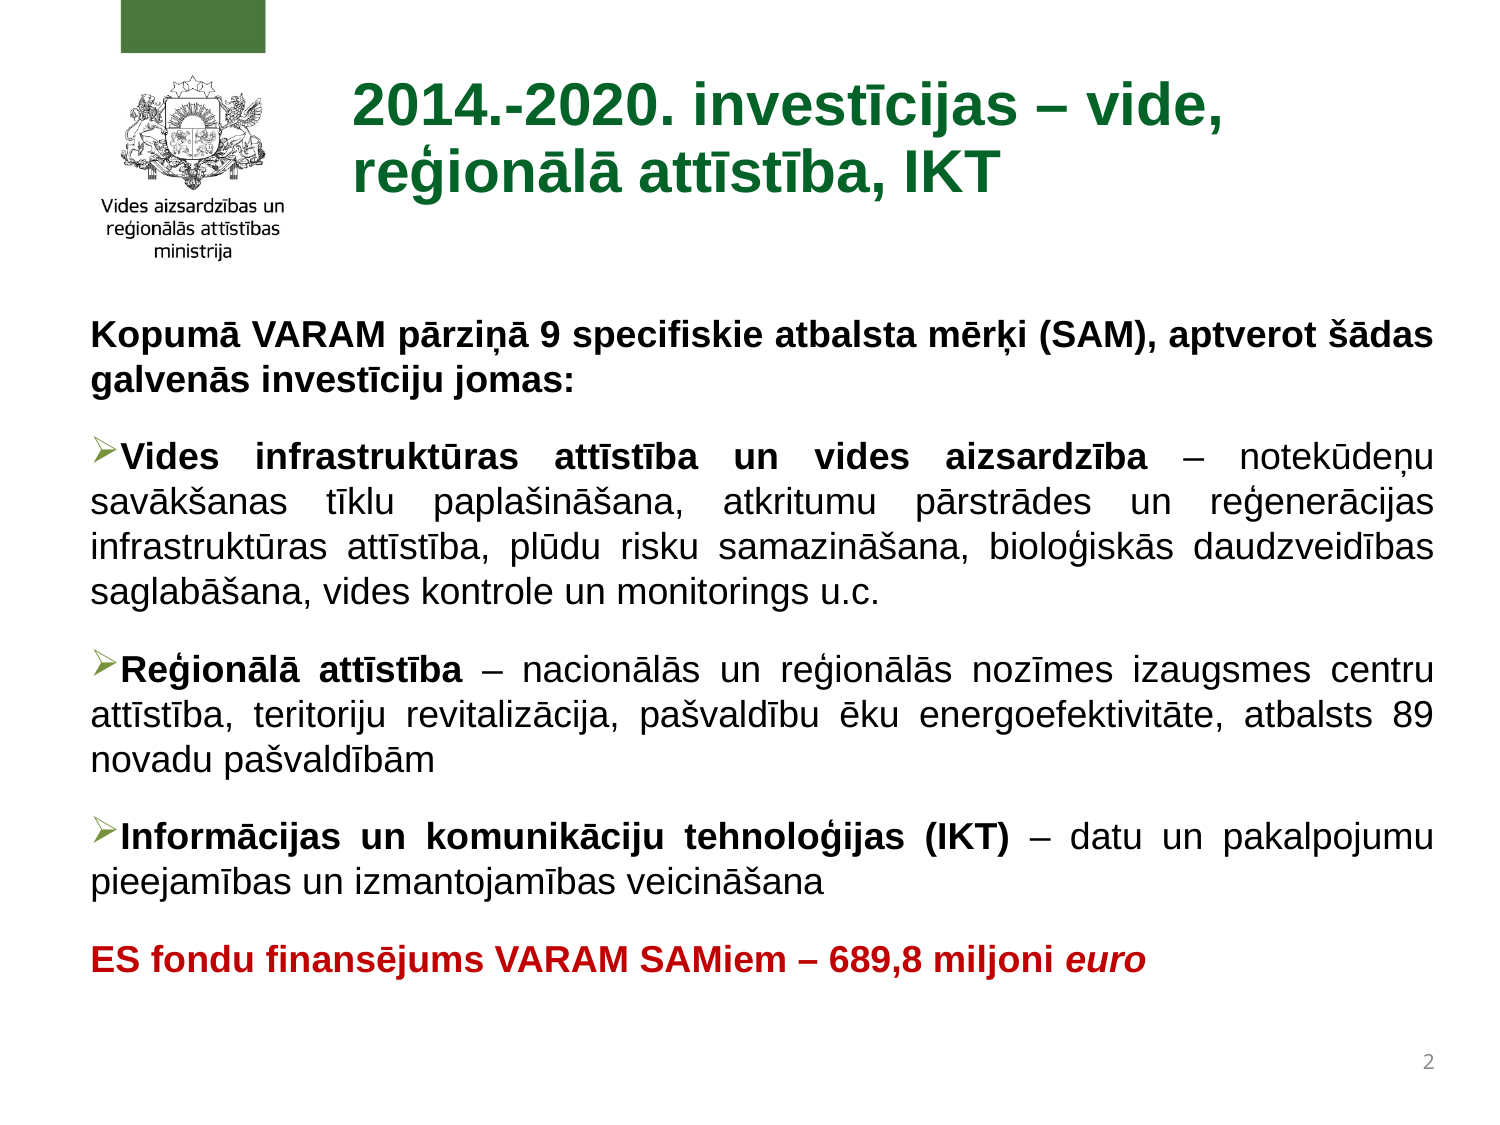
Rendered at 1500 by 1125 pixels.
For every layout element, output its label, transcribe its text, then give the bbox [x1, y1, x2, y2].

picture [48, 0, 338, 321]
slide_number 2 [1400, 1038, 1450, 1088]
text_box Kopumā VARAM pārziņā 9 specifiskie atbalsta mērķi (SAM), aptverot šādas galvenās investīciju jomas: Vides infrastruktūras attīstība un vides aizsardzība – notekūdeņu savākšanas tīklu paplašināšana, atkritumu pārstrādes un reģenerācijas infrastruktūras attīstība, plūdu risku samazināšana, bioloģiskās daudzveidības saglabāšana, vides kontrole un monitorings u.c. Reģionālā attīstība – nacionālās un reģionālās nozīmes izaugsmes centru attīstība, teritoriju revitalizācija, pašvaldību ēku energoefektivitāte, atbalsts 89 novadu pašvaldībām Informācijas un komunikāciju tehnoloģijas (IKT) – datu un pakalpojumu pieejamības un izmantojamības veicināšana ES fondu finansējums VARAM SAMiem – 689,8 miljoni euro [75, 301, 1450, 1038]
list 2014.-2020. investīcijas – vide, reģionālā attīstība, IKT [337, 62, 1426, 265]
